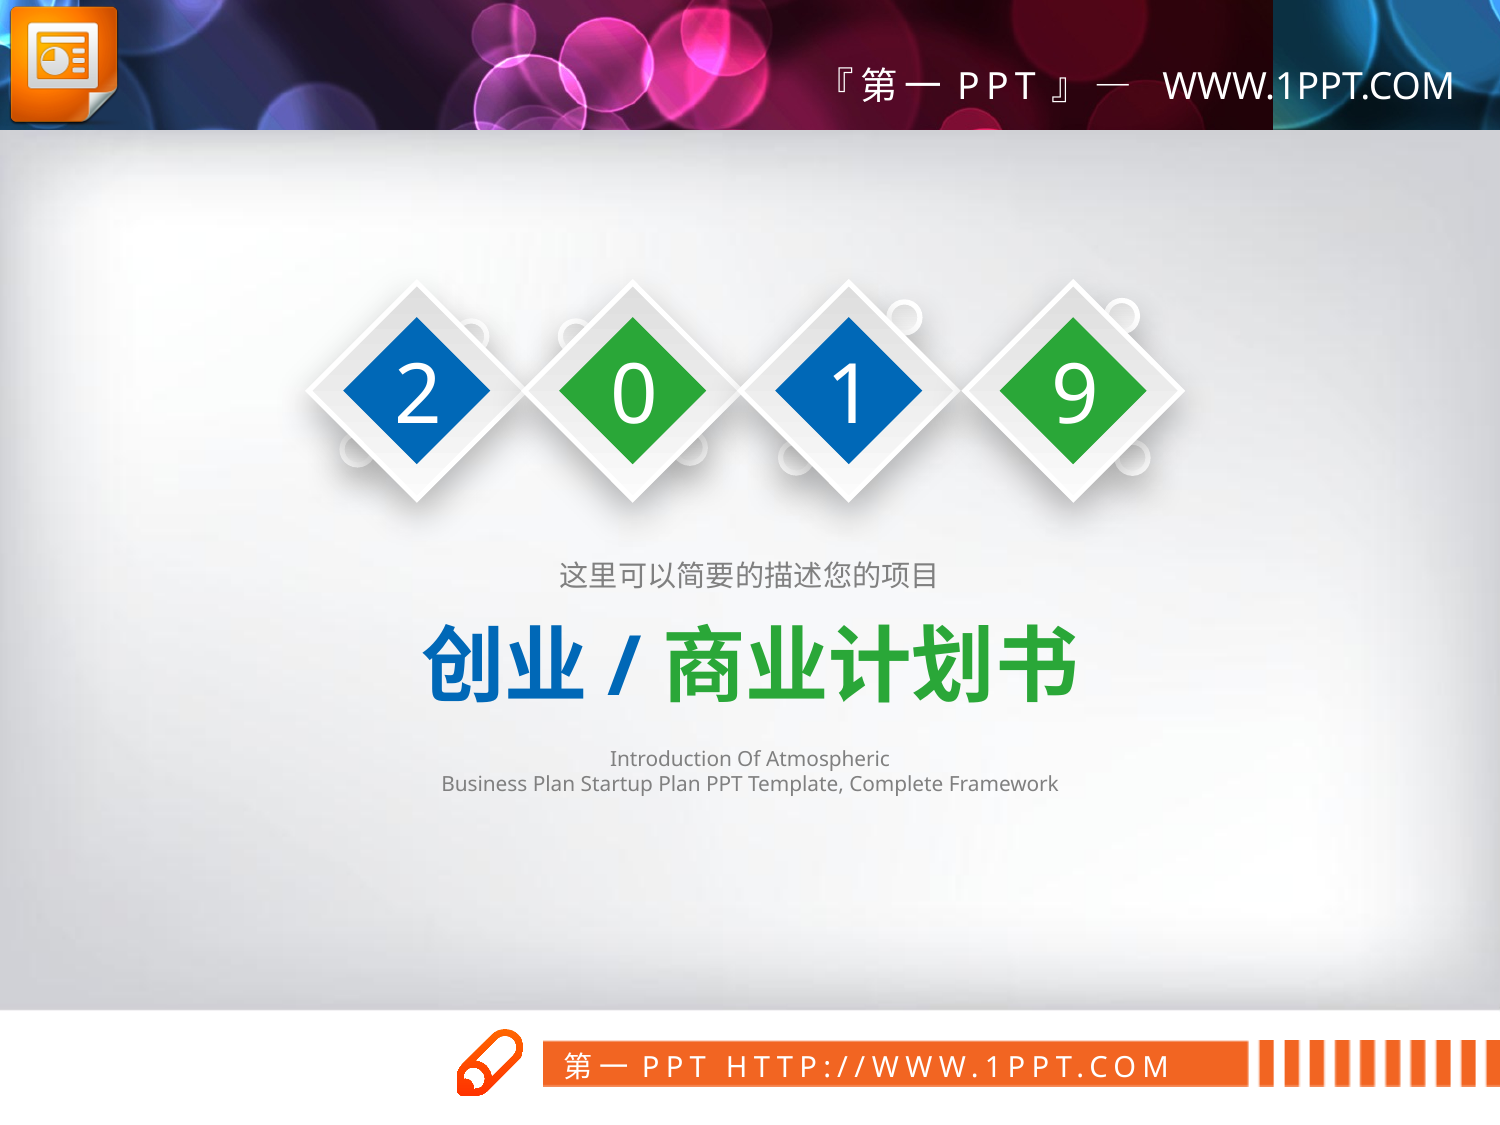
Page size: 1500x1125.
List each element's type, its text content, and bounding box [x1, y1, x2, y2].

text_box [740, 282, 958, 500]
text_box 创业/商业计划书 [324, 609, 1176, 715]
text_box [524, 282, 739, 500]
text_box Introduction Of Atmospheric Business Plan Startup Plan PPT Template, Complete Framework [328, 730, 1172, 811]
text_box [964, 282, 1182, 500]
text_box 这里可以简要的描述您的项目 [406, 555, 1093, 594]
picture [543, 1040, 1500, 1087]
picture [0, 0, 1500, 1012]
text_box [308, 282, 523, 500]
